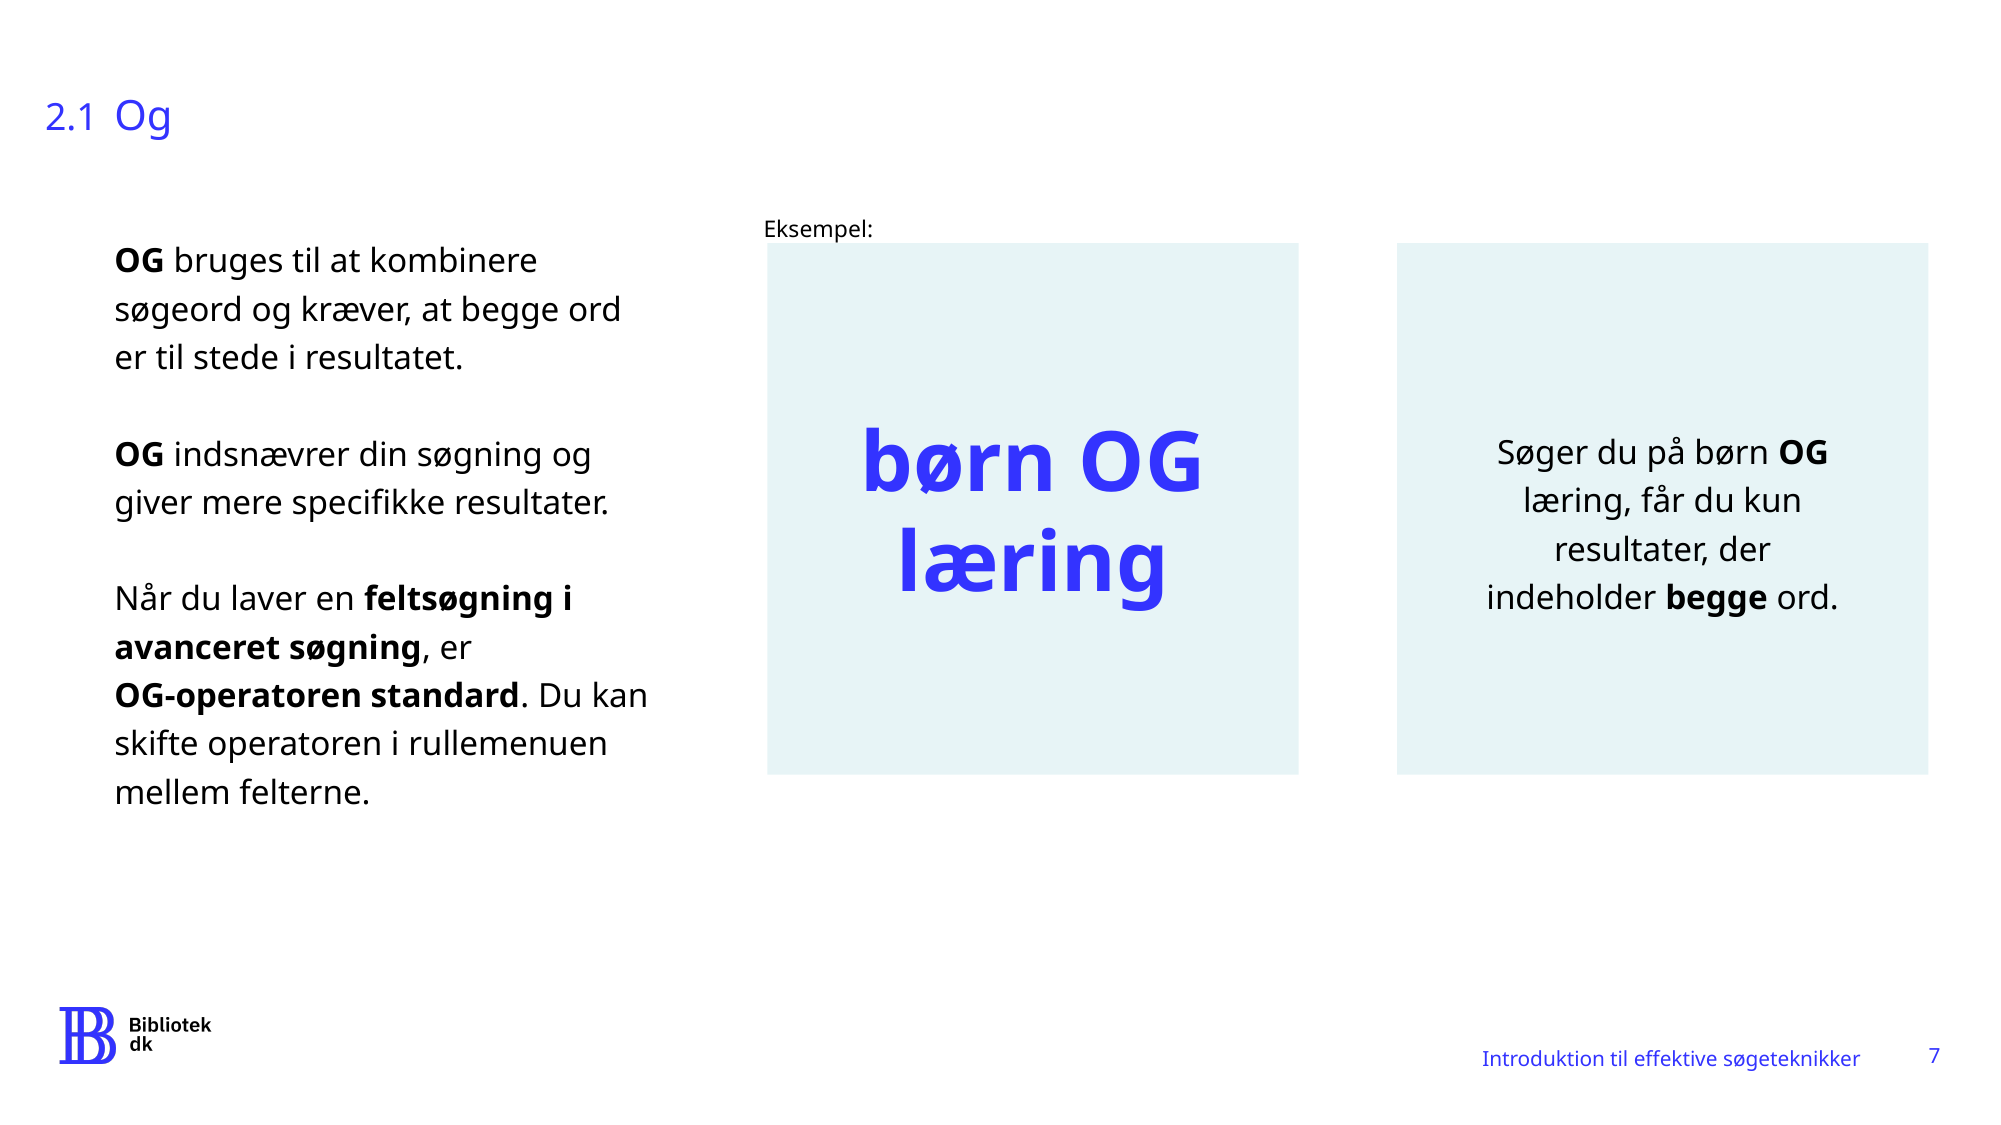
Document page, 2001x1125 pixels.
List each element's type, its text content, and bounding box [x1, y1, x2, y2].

text_box OG bruges til at kombinere søgeord og kræver, at begge ord er til stede i resultatet. OG indsnævrer din søgning og giver mere specifikke resultater. Når du laver en feltsøgning i avanceret søgning, er OG-operatoren standard. Du kan skifte operatoren i rullemenuen mellem felterne. [114, 223, 670, 867]
text_box 2.1 [30, 85, 113, 146]
text_box børn OG læring [767, 400, 1299, 616]
slide_number 7 [1505, 1026, 1956, 1087]
text_box [1395, 249, 1930, 776]
text_box Og [114, 94, 1929, 171]
picture [59, 1007, 212, 1064]
text_box Søger du på børn OG læring, får du kun resultater, der indeholder begge ord. [1466, 415, 1859, 624]
text_box [766, 249, 1300, 776]
text_box Eksempel: [748, 185, 2000, 249]
